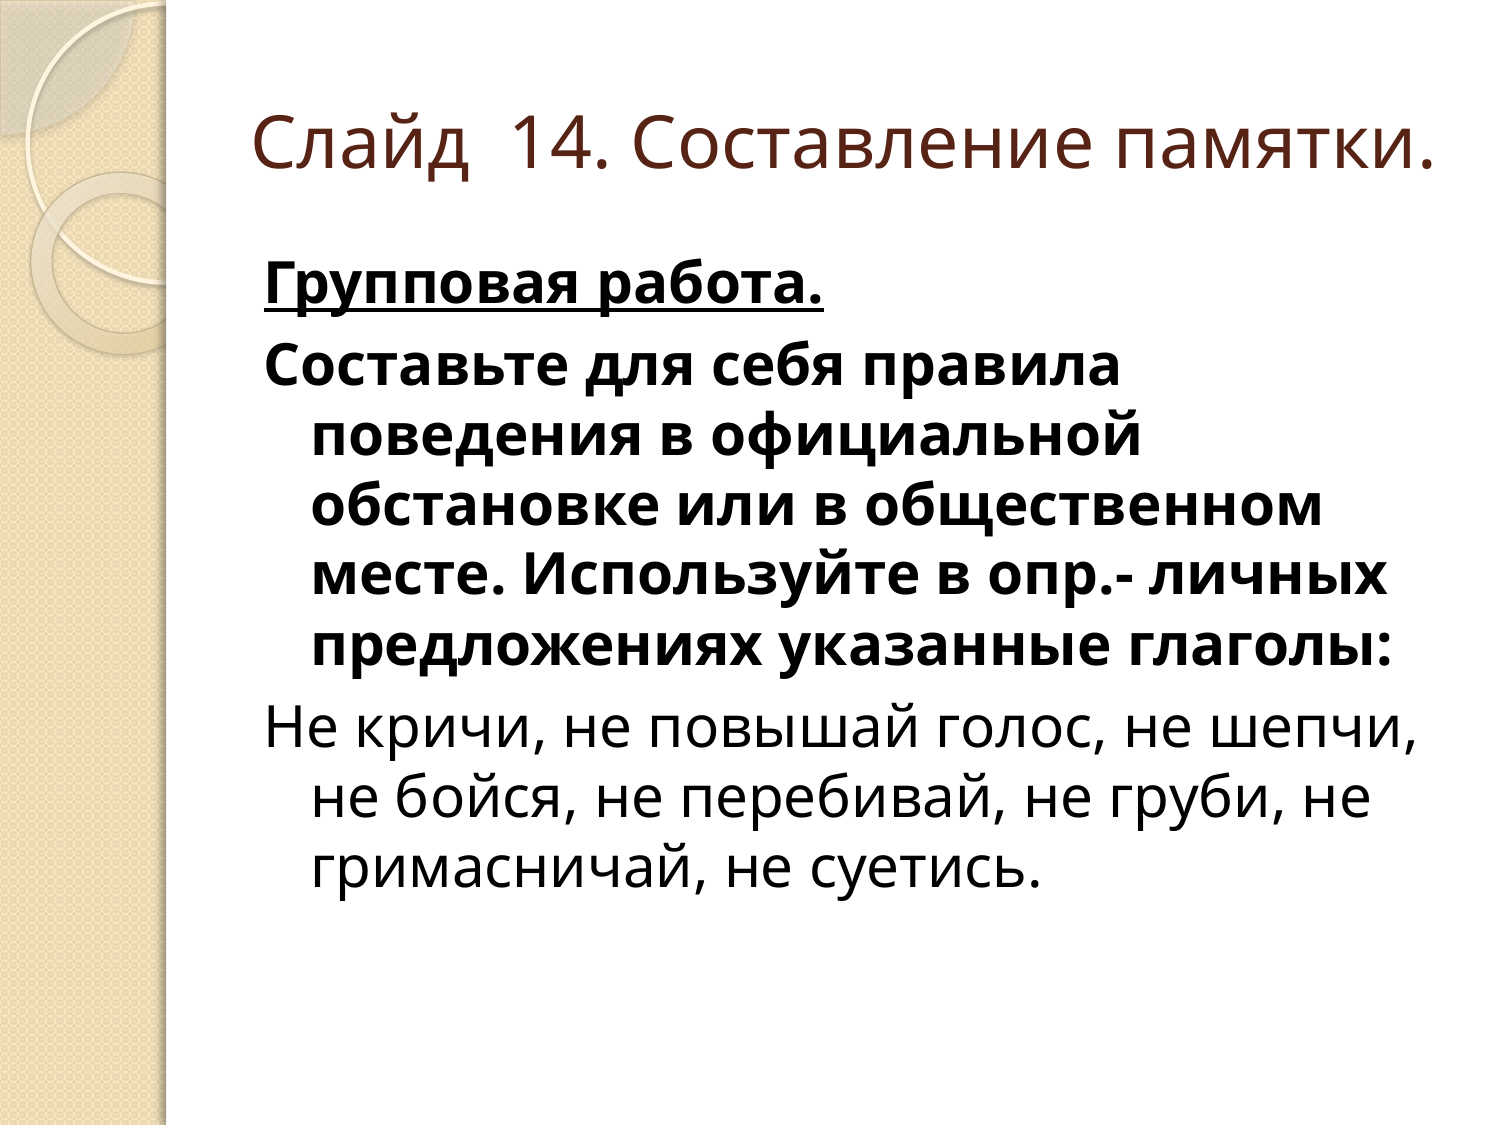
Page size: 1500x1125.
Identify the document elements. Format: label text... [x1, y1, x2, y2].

title Слайд 14. Составление памятки. [235, 45, 1466, 233]
list Групповая работа. Составьте для себя правила поведения в официальной обстановке или в общественном месте. Используйте в опр.- личных предложениях указанные глаголы: Не кричи, не повышай голос, не шепчи, не бойся, не перебивай, не груби, не гримасничай, не суетись. [235, 237, 1466, 1025]
